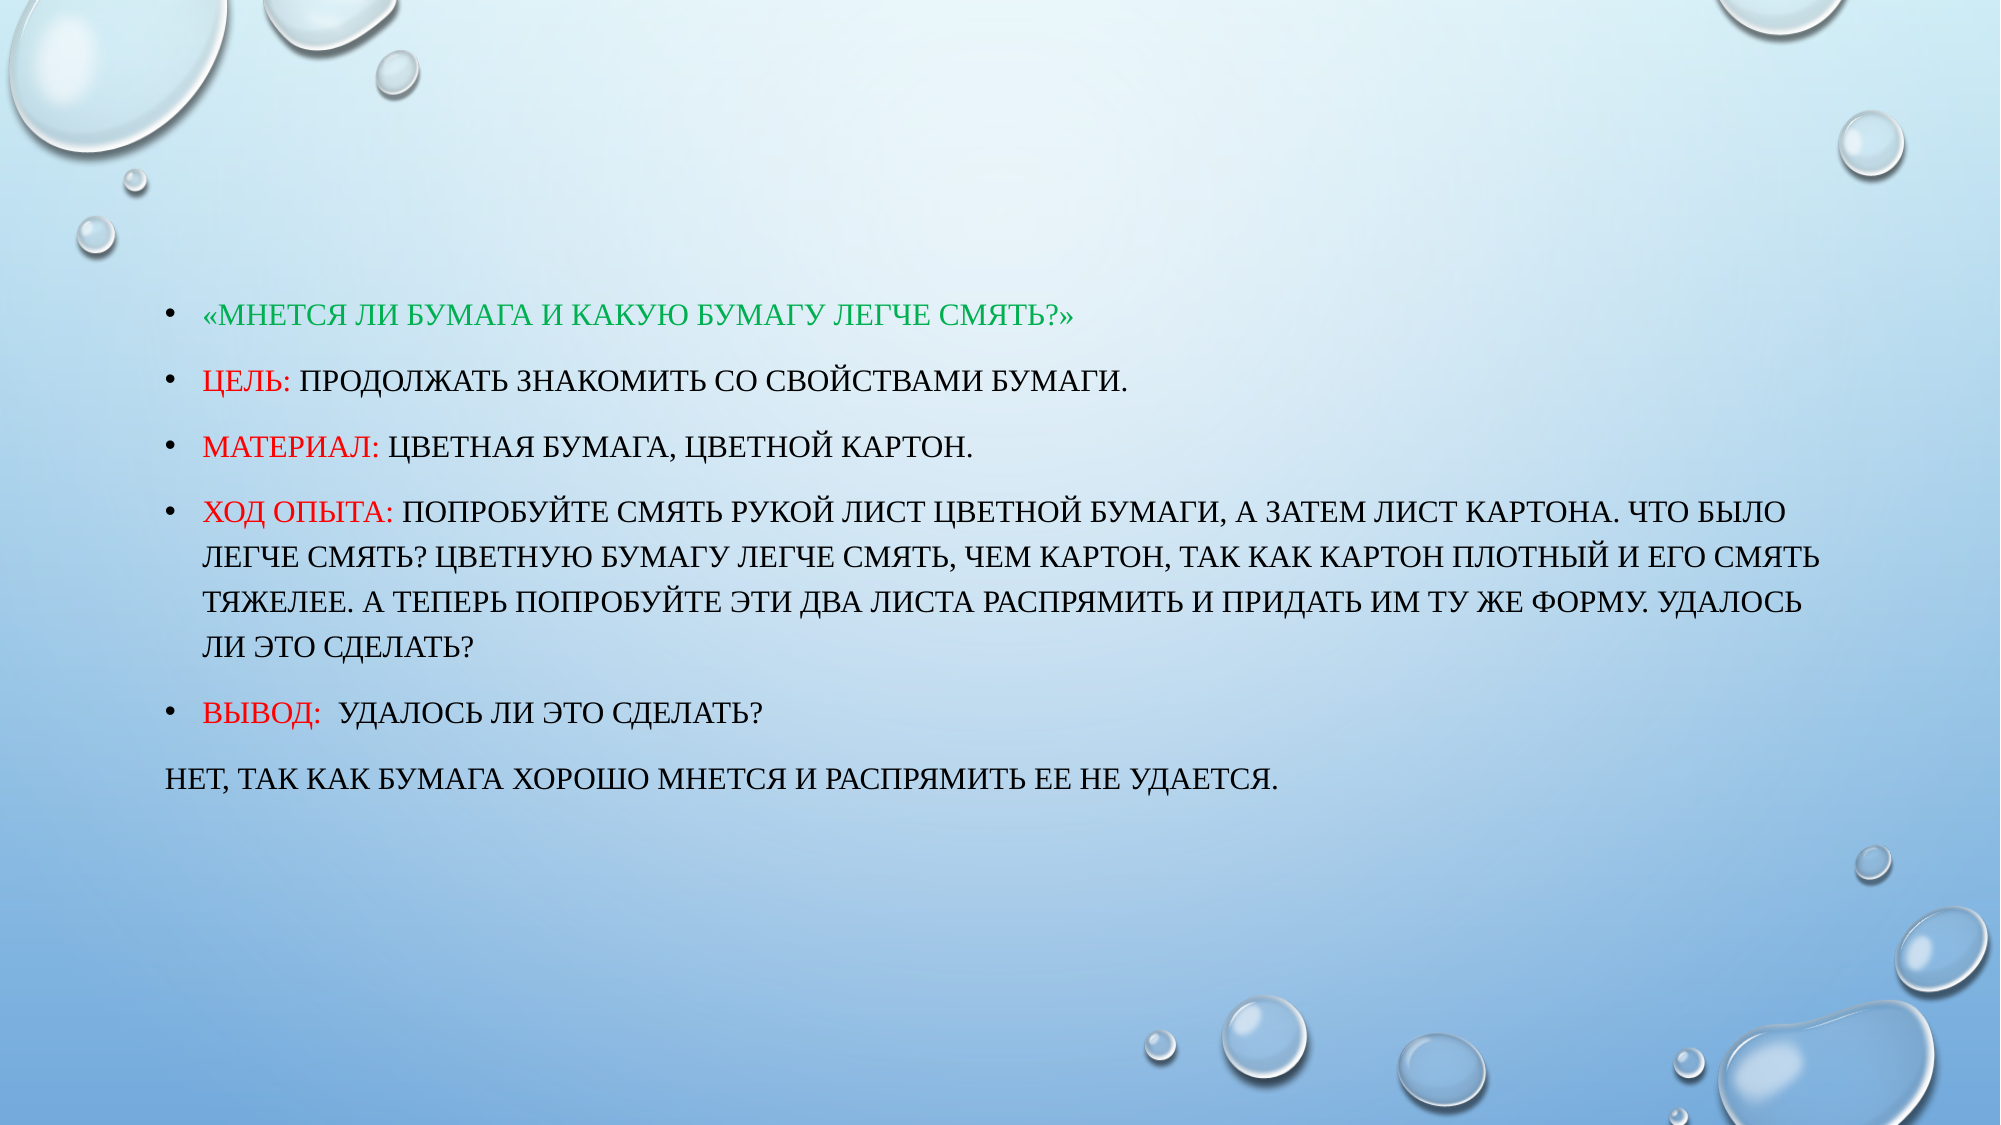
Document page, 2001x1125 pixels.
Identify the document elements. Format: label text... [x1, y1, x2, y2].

list «Мнется ли бумага и какую бумагу легче смять?» Цель: продолжать знакомить со свойствами бумаги. Материал: цветная бумага, цветной картон. Ход опыта: попробуйте смять рукой лист цветной бумаги, а затем лист картона. Что было легче смять? Цветную бумагу легче смять, чем картон, так как картон плотный и его смять тяжелее. А теперь попробуйте эти два листа распрямить и придать им ту же форму. Удалось ли это сделать? Вывод: Удалось ли это сделать? Нет, так как бумага хорошо мнется и распрямить ее не удается. [149, 279, 1850, 950]
picture [0, 0, 2000, 1125]
